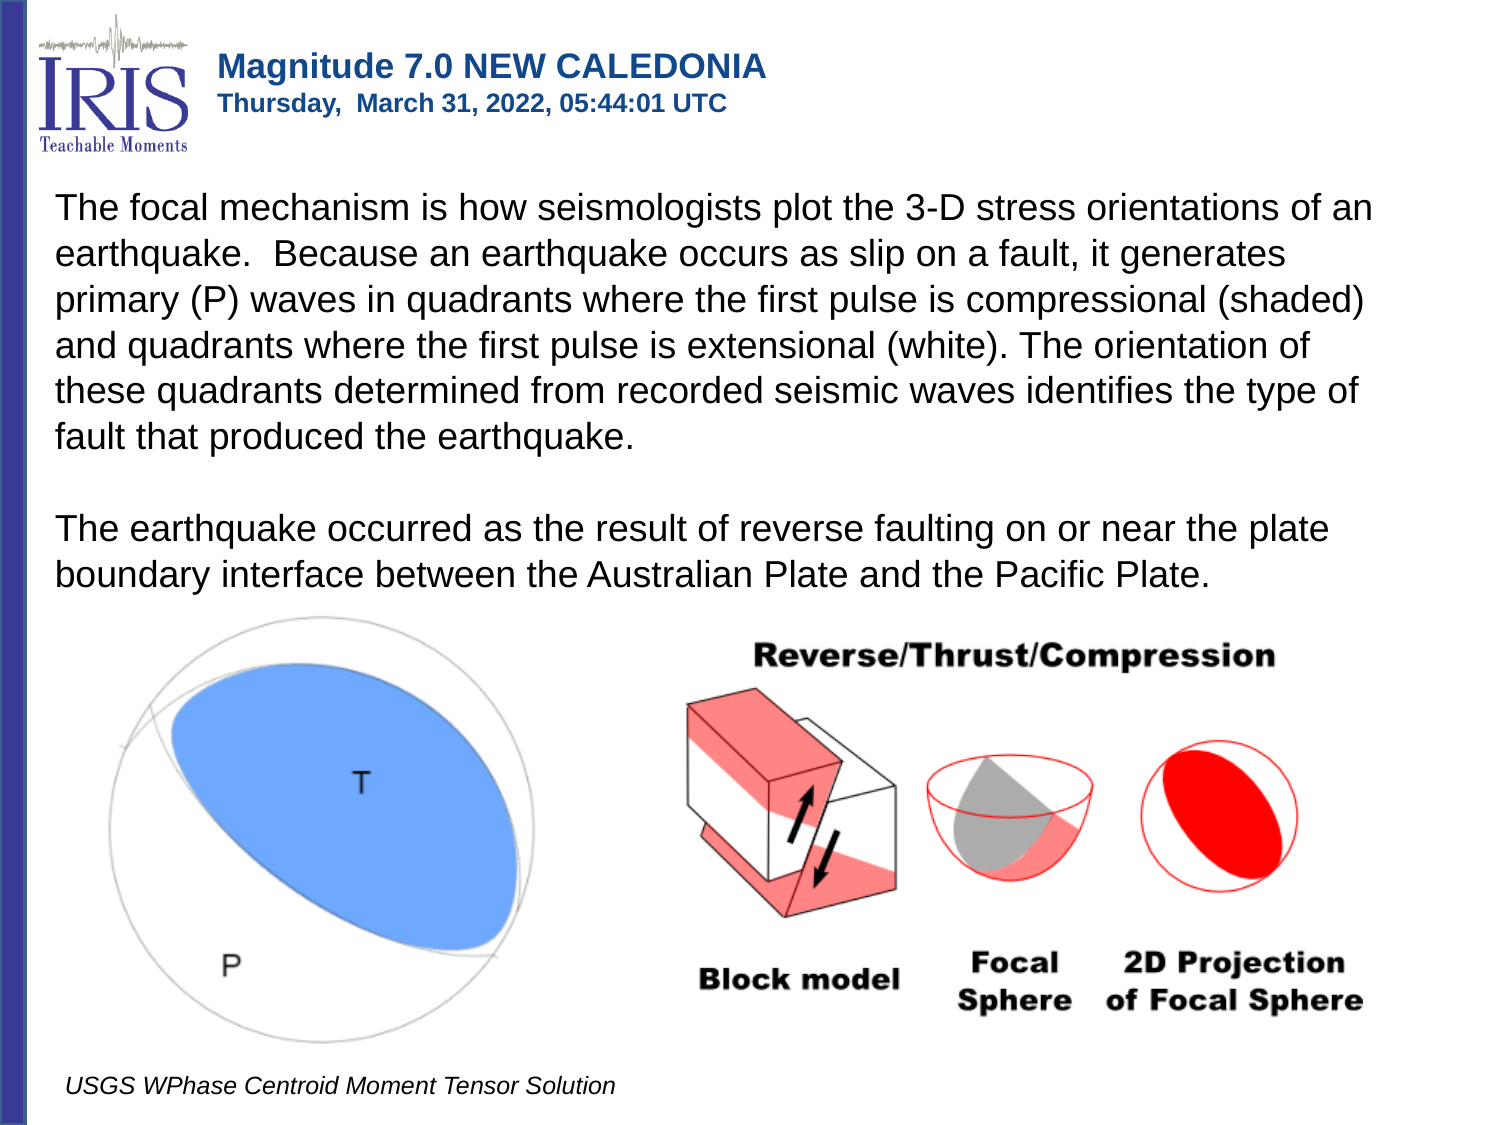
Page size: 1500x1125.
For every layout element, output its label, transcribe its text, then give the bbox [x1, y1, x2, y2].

text_box The focal mechanism is how seismologists plot the 3-D stress orientations of an earthquake. Because an earthquake occurs as slip on a fault, it generates primary (P) waves in quadrants where the first pulse is compressional (shaded) and quadrants where the first pulse is extensional (white). The orientation of these quadrants determined from recorded seismic waves identifies the type of fault that produced the earthquake. The earthquake occurred as the result of reverse faulting on or near the plate boundary interface between the Australian Plate and the Pacific Plate. [40, 174, 1413, 603]
picture [39, 12, 188, 165]
text_box [0, 0, 27, 1125]
picture [98, 607, 549, 1051]
text_box Magnitude 7.0 NEW CALEDONIA Thursday, March 31, 2022, 05:44:01 UTC [202, 0, 1499, 125]
text_box USGS WPhase Centroid Moment Tensor Solution [50, 1062, 763, 1108]
picture [608, 617, 1364, 1038]
